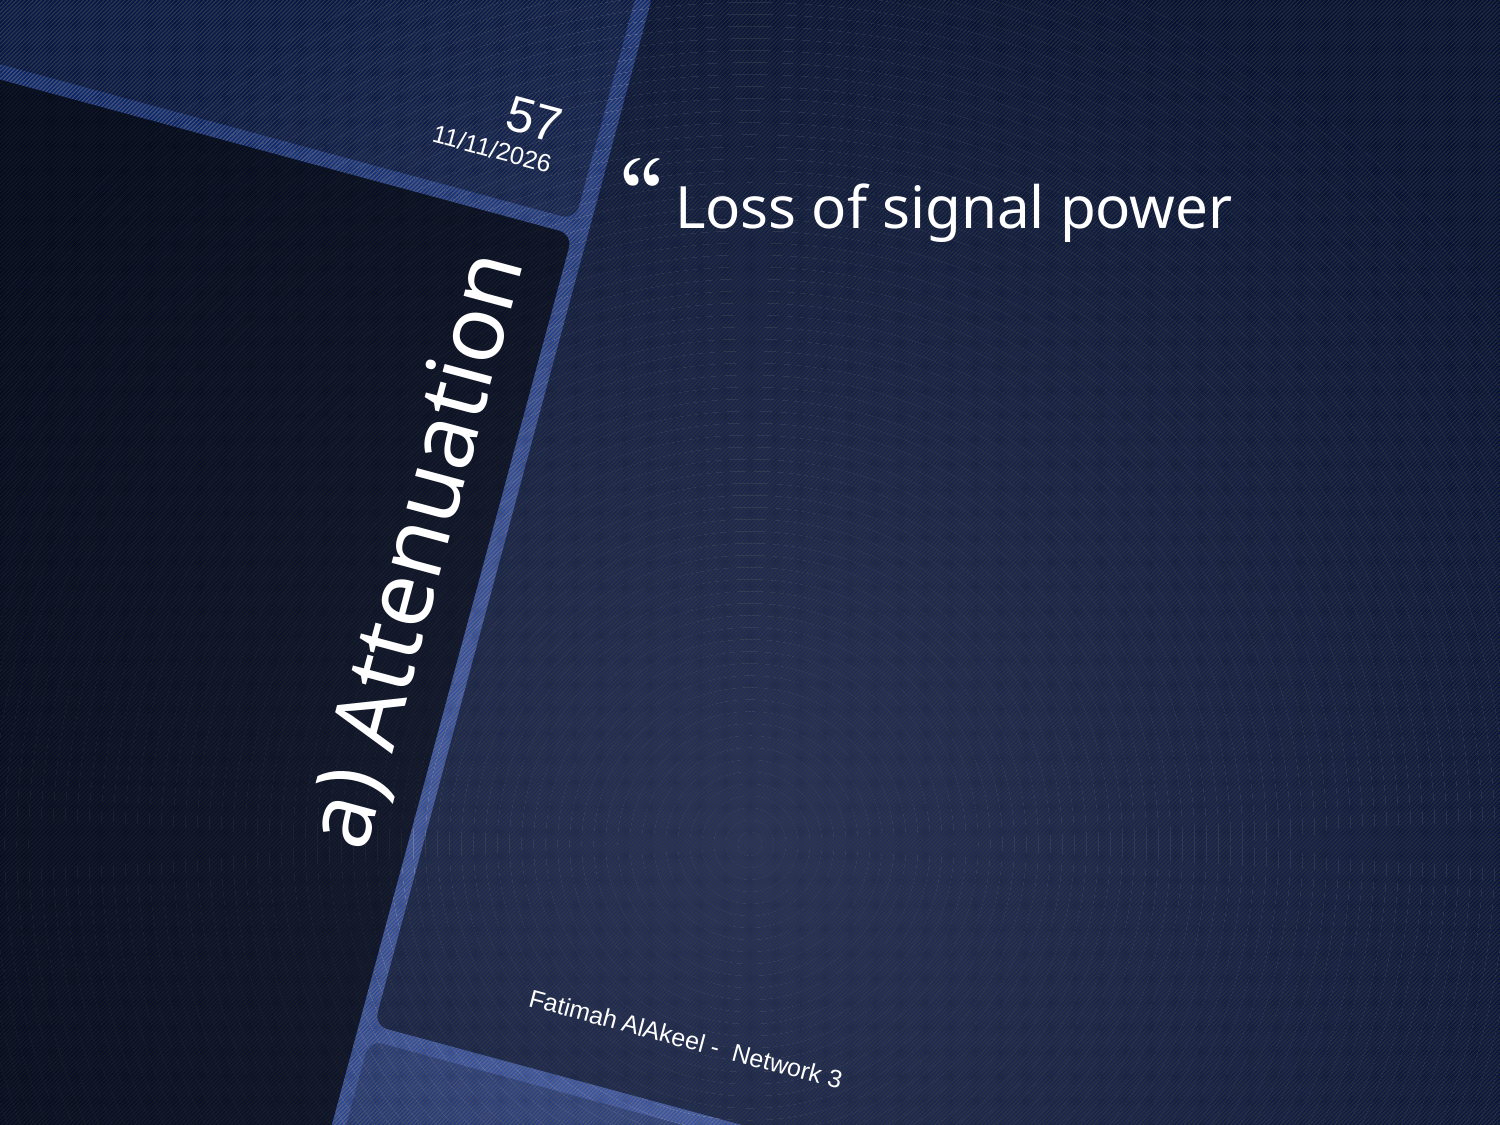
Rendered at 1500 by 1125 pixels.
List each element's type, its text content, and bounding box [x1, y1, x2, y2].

footer Fatimah AlAkeel - Network 3 [508, 963, 903, 1123]
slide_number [274, 81, 569, 197]
slide_number 57 [206, 1, 585, 157]
title a) Attenuation [69, 181, 554, 1056]
list Loss of signal power [600, 162, 1425, 948]
